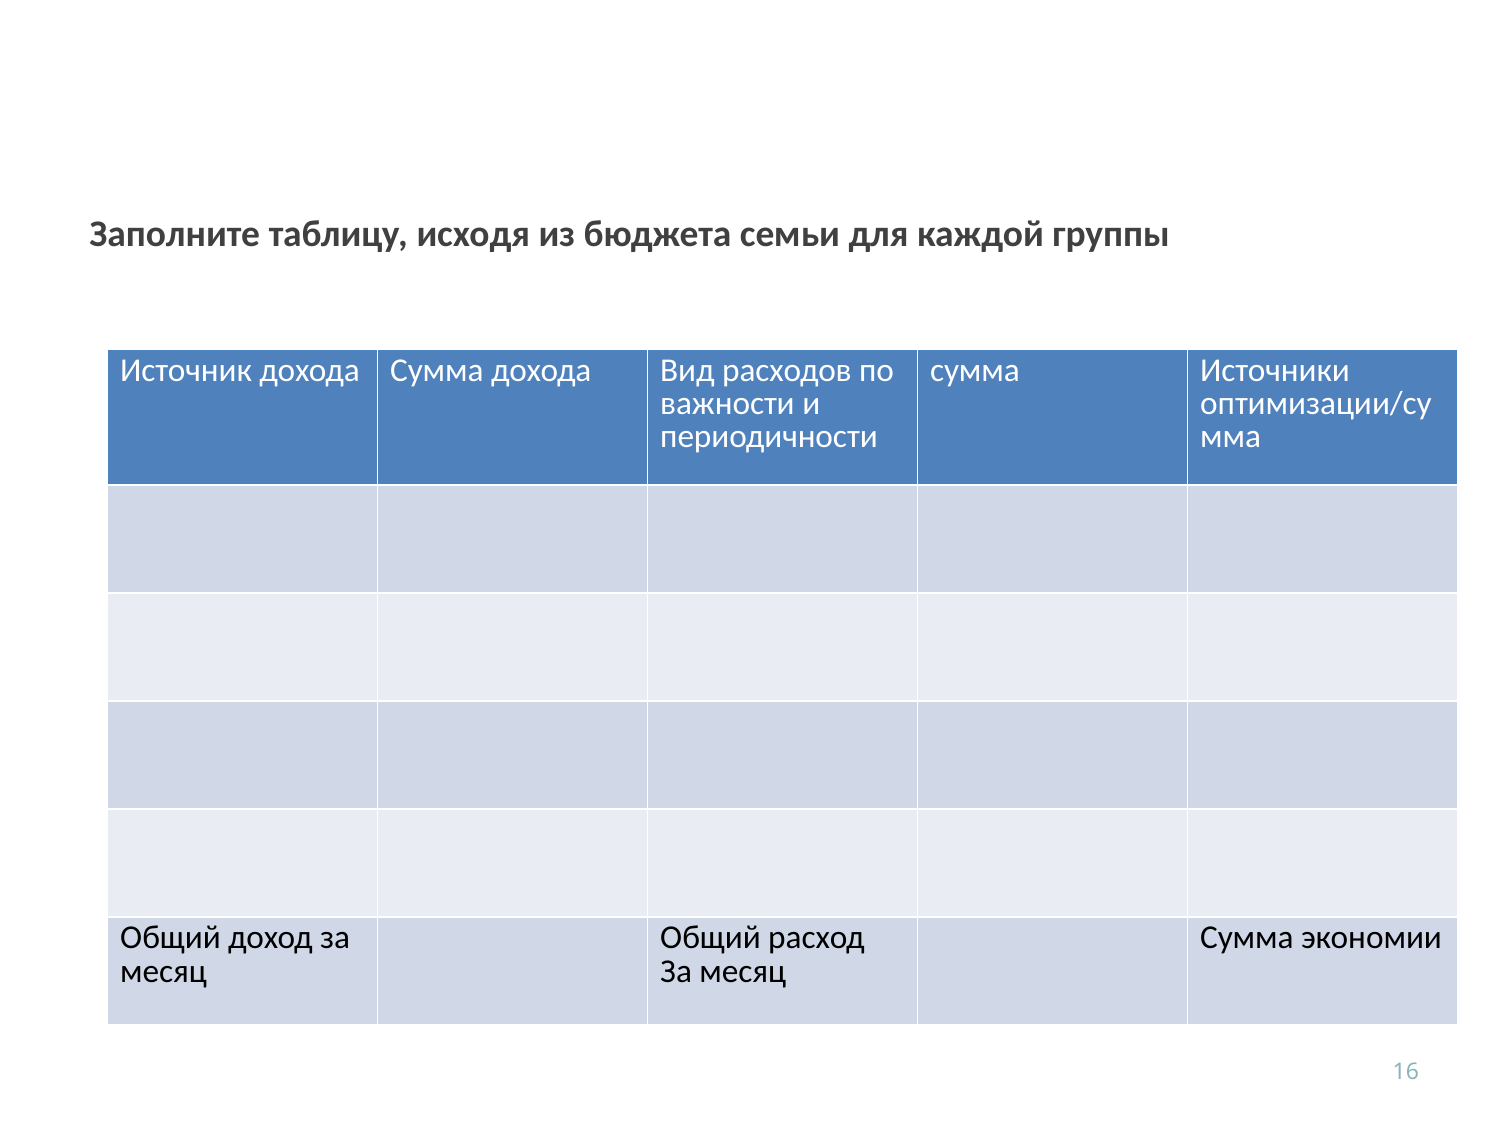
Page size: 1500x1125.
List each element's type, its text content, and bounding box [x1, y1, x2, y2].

table_cell [918, 918, 1187, 1024]
table_header Сумма дохода [378, 350, 647, 484]
table_cell [378, 918, 647, 1024]
table_cell [648, 810, 917, 916]
title Заполните таблицу, исходя из бюджета семьи для каждой группы [75, 165, 1425, 297]
table_cell [108, 810, 377, 916]
table_cell [918, 486, 1187, 592]
table_cell [1188, 594, 1457, 700]
slide_number 16 [1321, 1042, 1434, 1102]
table_cell [108, 594, 377, 700]
table_cell [1188, 702, 1457, 808]
table_cell [108, 702, 377, 808]
table_cell [1188, 486, 1457, 592]
table_cell [108, 486, 377, 592]
table_cell [918, 810, 1187, 916]
table_cell [1188, 810, 1457, 916]
table_cell Общий расход За месяц [648, 918, 917, 1024]
table_header Вид расходов по важности и периодичности [648, 350, 917, 484]
table_cell [918, 594, 1187, 700]
table_cell [648, 702, 917, 808]
table_cell [378, 702, 647, 808]
table_cell [648, 594, 917, 700]
table_header сумма [918, 350, 1187, 484]
table_cell [378, 486, 647, 592]
table_cell [918, 702, 1187, 808]
table_cell [378, 594, 647, 700]
table_cell [648, 486, 917, 592]
table_cell Общий доход за месяц [108, 918, 377, 1024]
table_cell Сумма экономии [1188, 918, 1457, 1024]
table_header Источник дохода [108, 350, 377, 484]
table_cell [378, 810, 647, 916]
table_header Источники оптимизации/сумма [1188, 350, 1457, 484]
